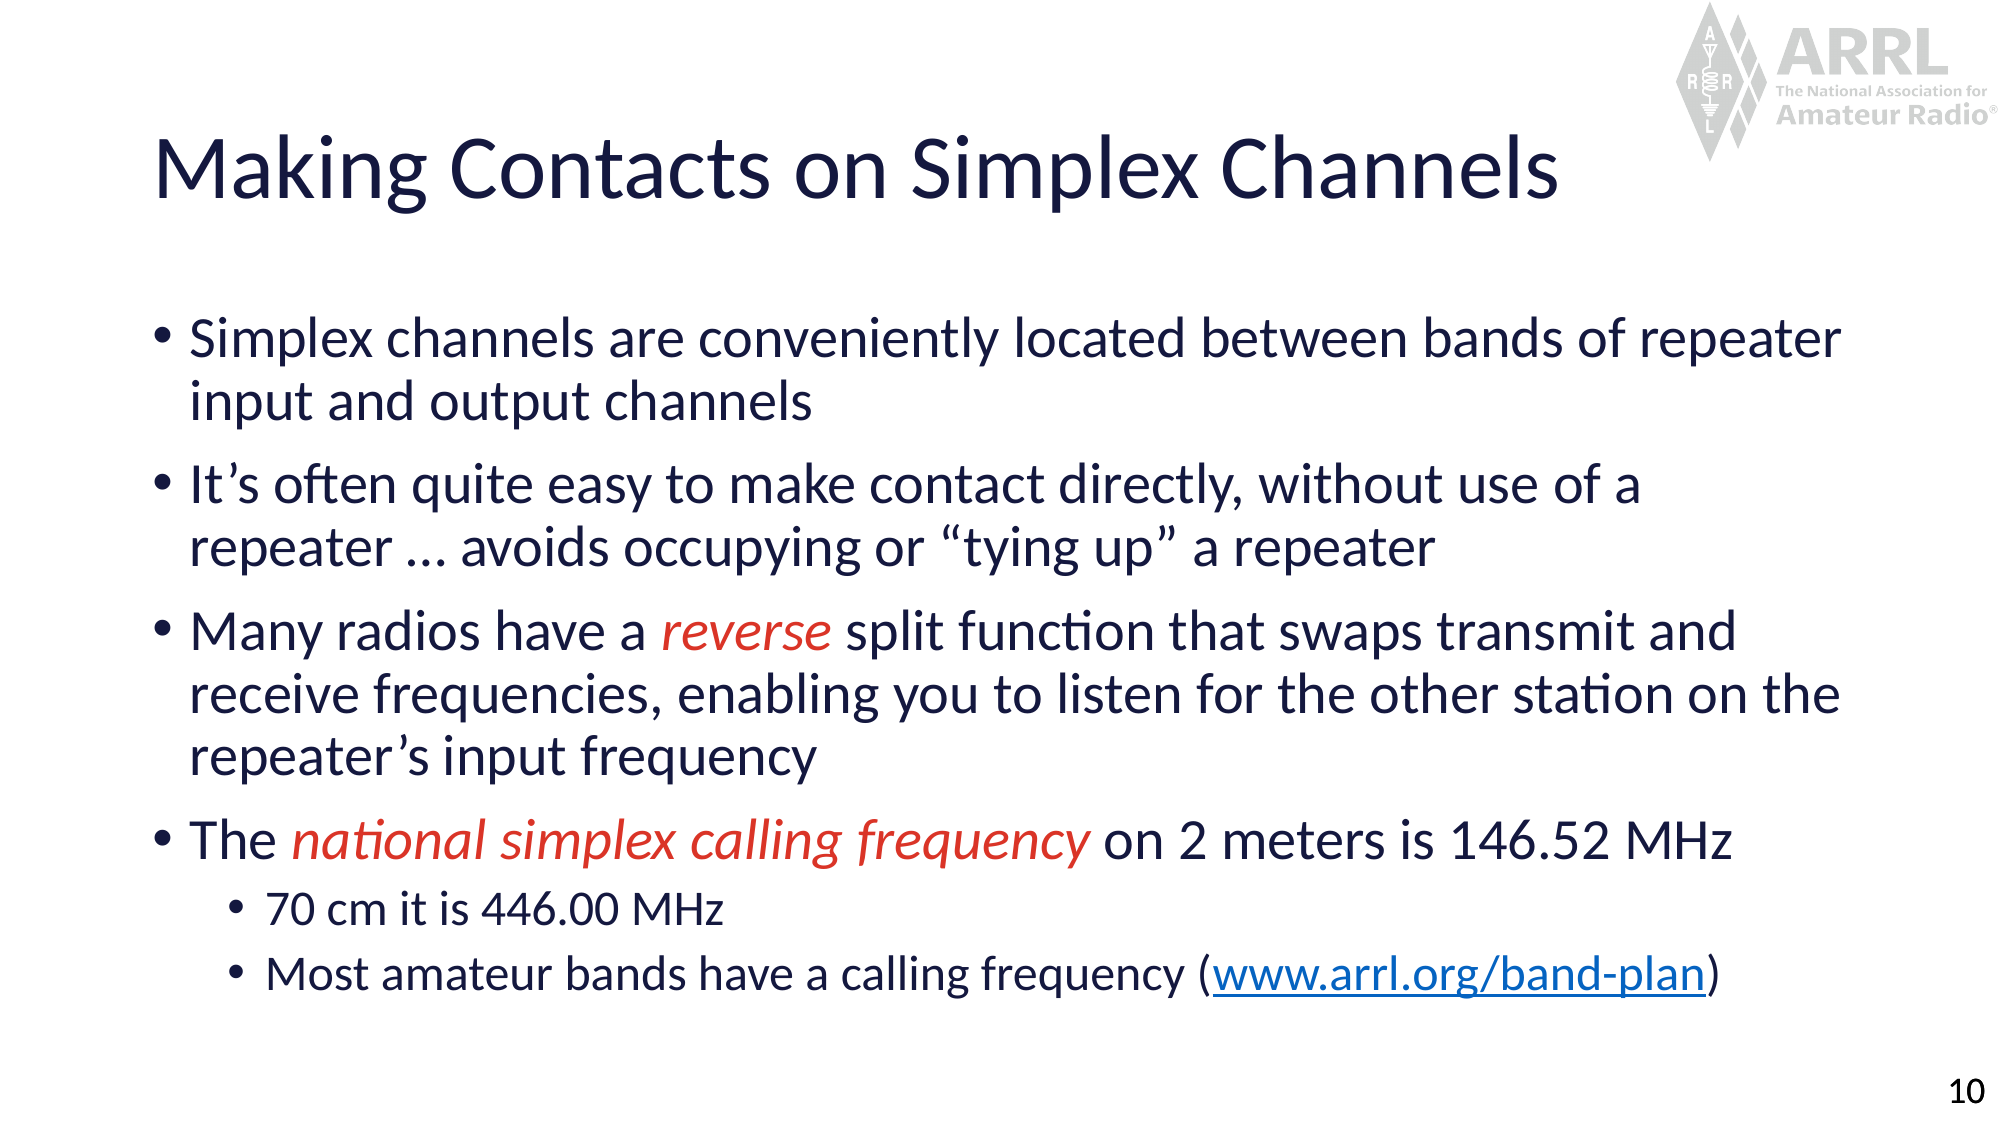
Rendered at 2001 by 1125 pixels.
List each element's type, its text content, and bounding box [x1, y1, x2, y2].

picture [1674, 0, 2000, 164]
list Simplex channels are conveniently located between bands of repeater input and output channels It’s often quite easy to make contact directly, without use of a repeater … avoids occupying or “tying up” a repeater Many radios have a reverse split function that swaps transmit and receive frequencies, enabling you to listen for the other station on the repeater’s input frequency The national simplex calling frequency on 2 meters is 146.52 MHz 70 cm it is 446.00 MHz Most amateur bands have a calling frequency (www.arrl.org/band-plan) [137, 299, 1863, 1014]
title Making Contacts on Simplex Channels [137, 59, 1863, 278]
